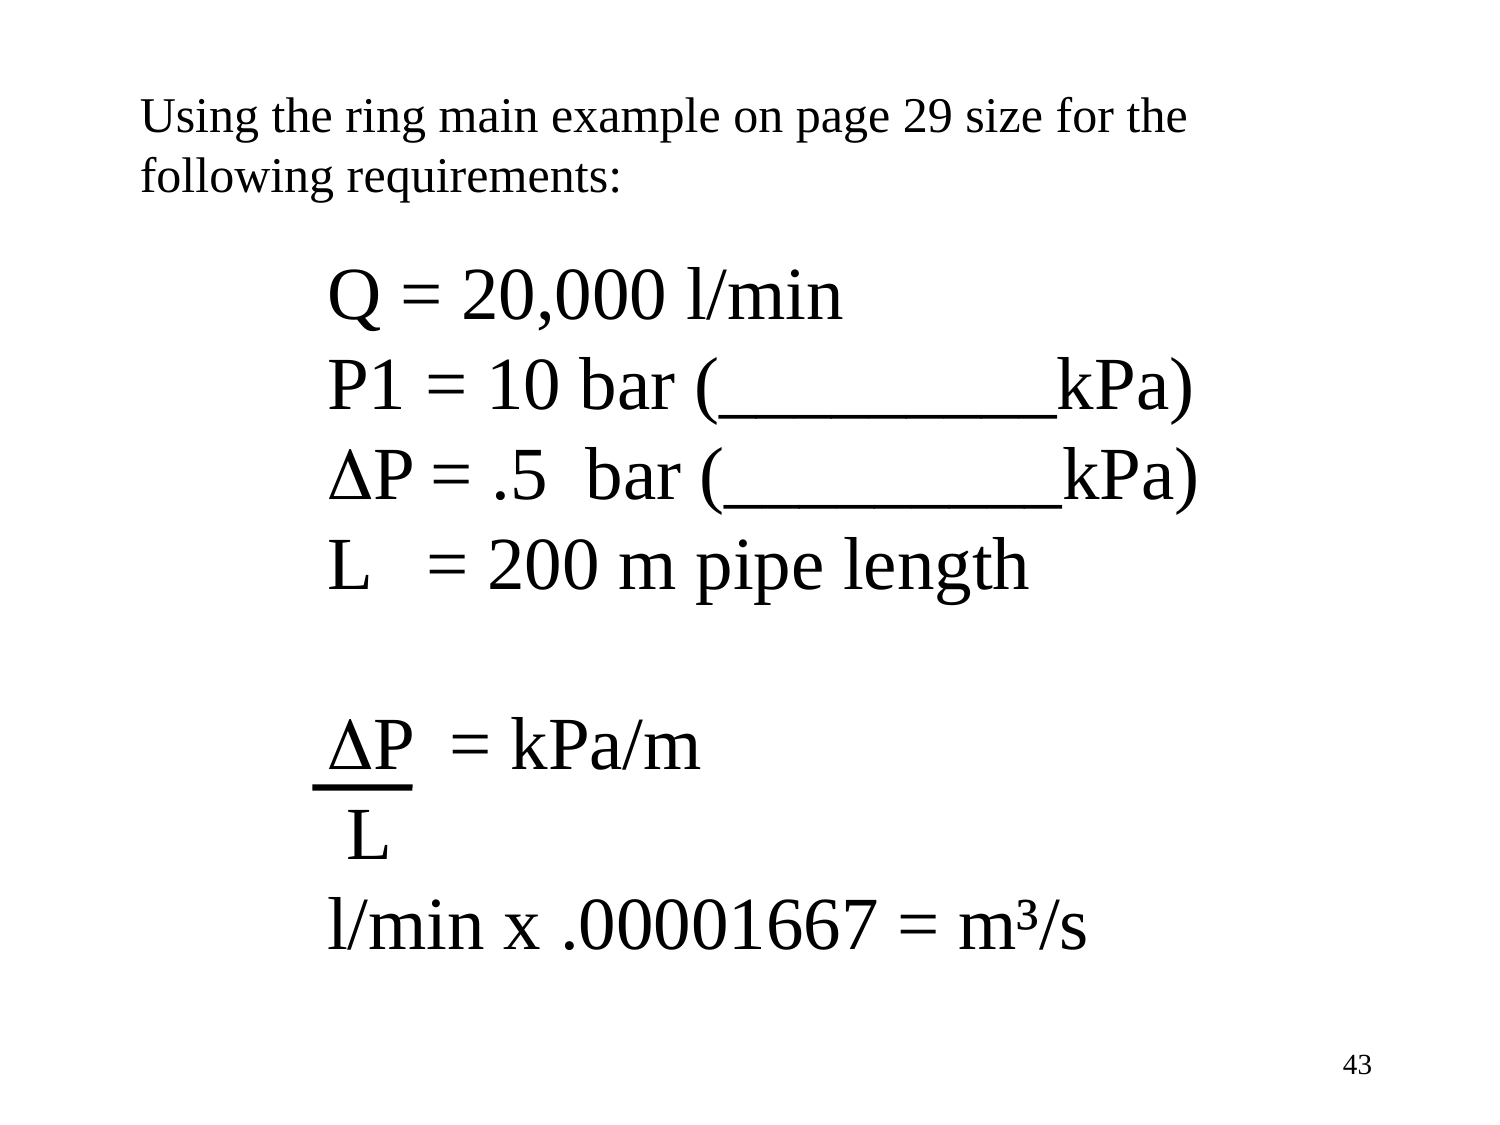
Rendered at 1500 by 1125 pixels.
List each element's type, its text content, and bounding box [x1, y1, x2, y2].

text_box Using the ring main example on page 29 size for the following requirements: [125, 74, 1350, 210]
slide_number 43 [1074, 1024, 1388, 1101]
text_box Q = 20,000 l/min P1 = 10 bar (_________kPa) P = .5 bar (_________kPa) L = 200 m pipe length P = kPa/m L l/min x .00001667 = m³/s [312, 237, 1500, 973]
